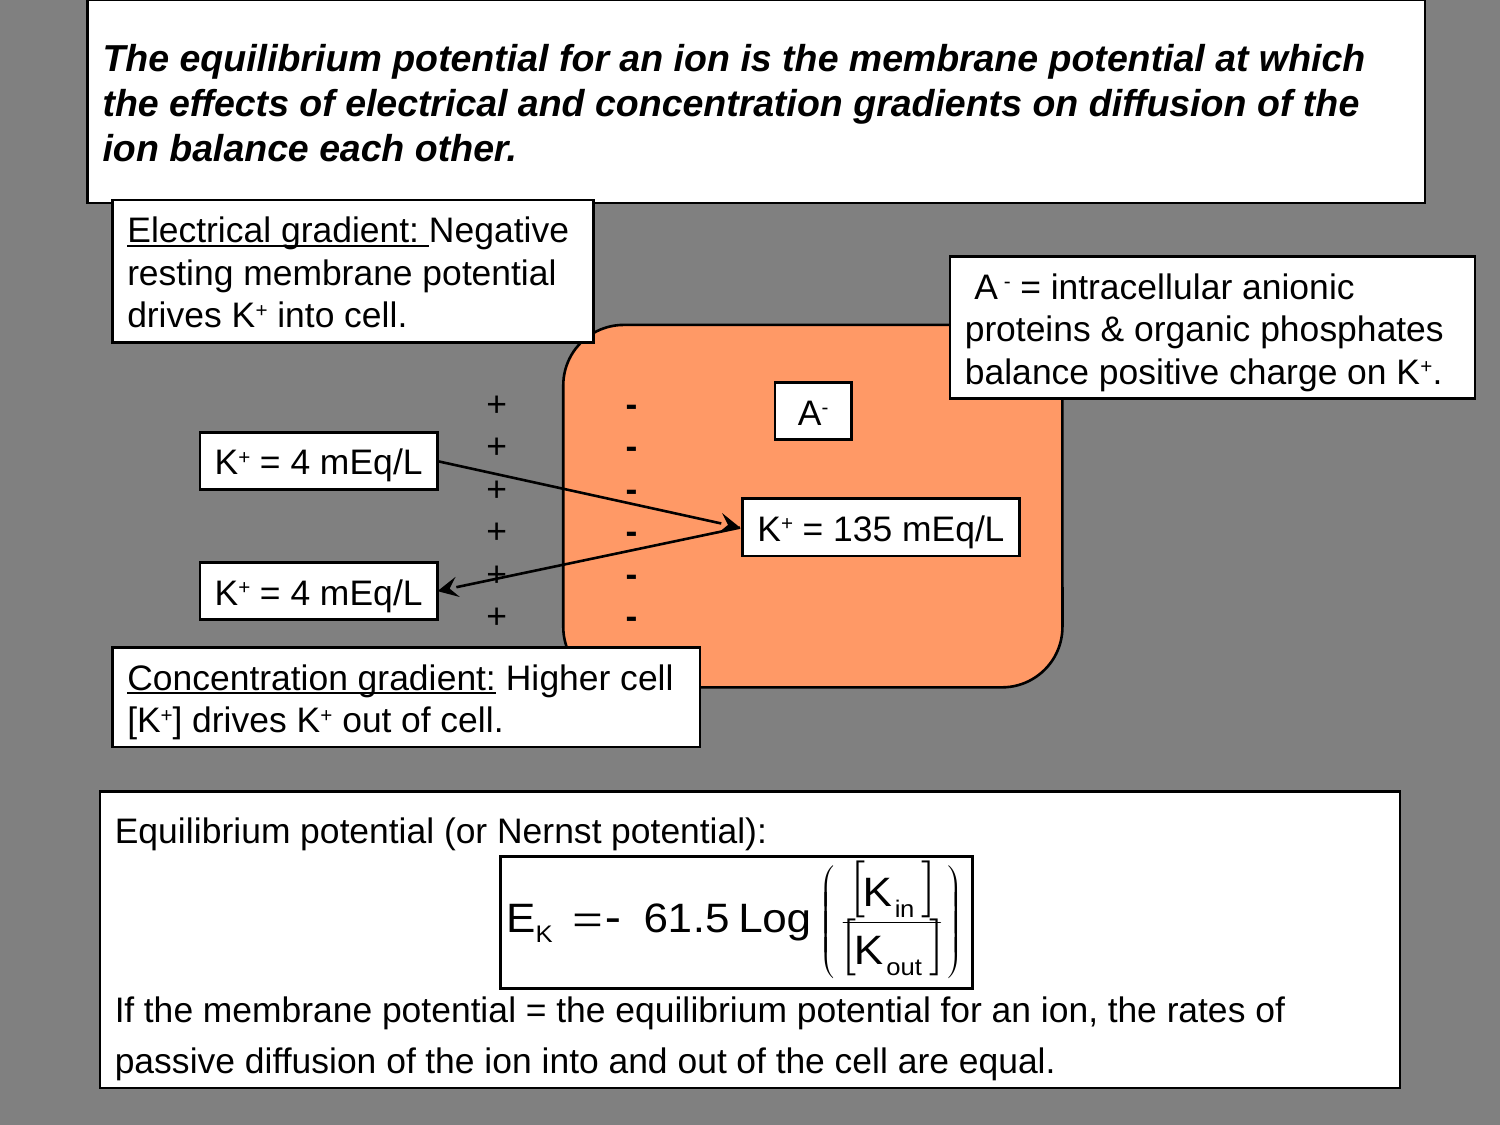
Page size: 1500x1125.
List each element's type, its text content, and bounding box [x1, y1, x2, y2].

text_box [99, 787, 1401, 1093]
title The equilibrium potential for an ion is the membrane potential at which the effects of electrical and concentration gradients on diffusion of the ion balance each other. [86, 0, 1426, 204]
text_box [112, 199, 1476, 751]
